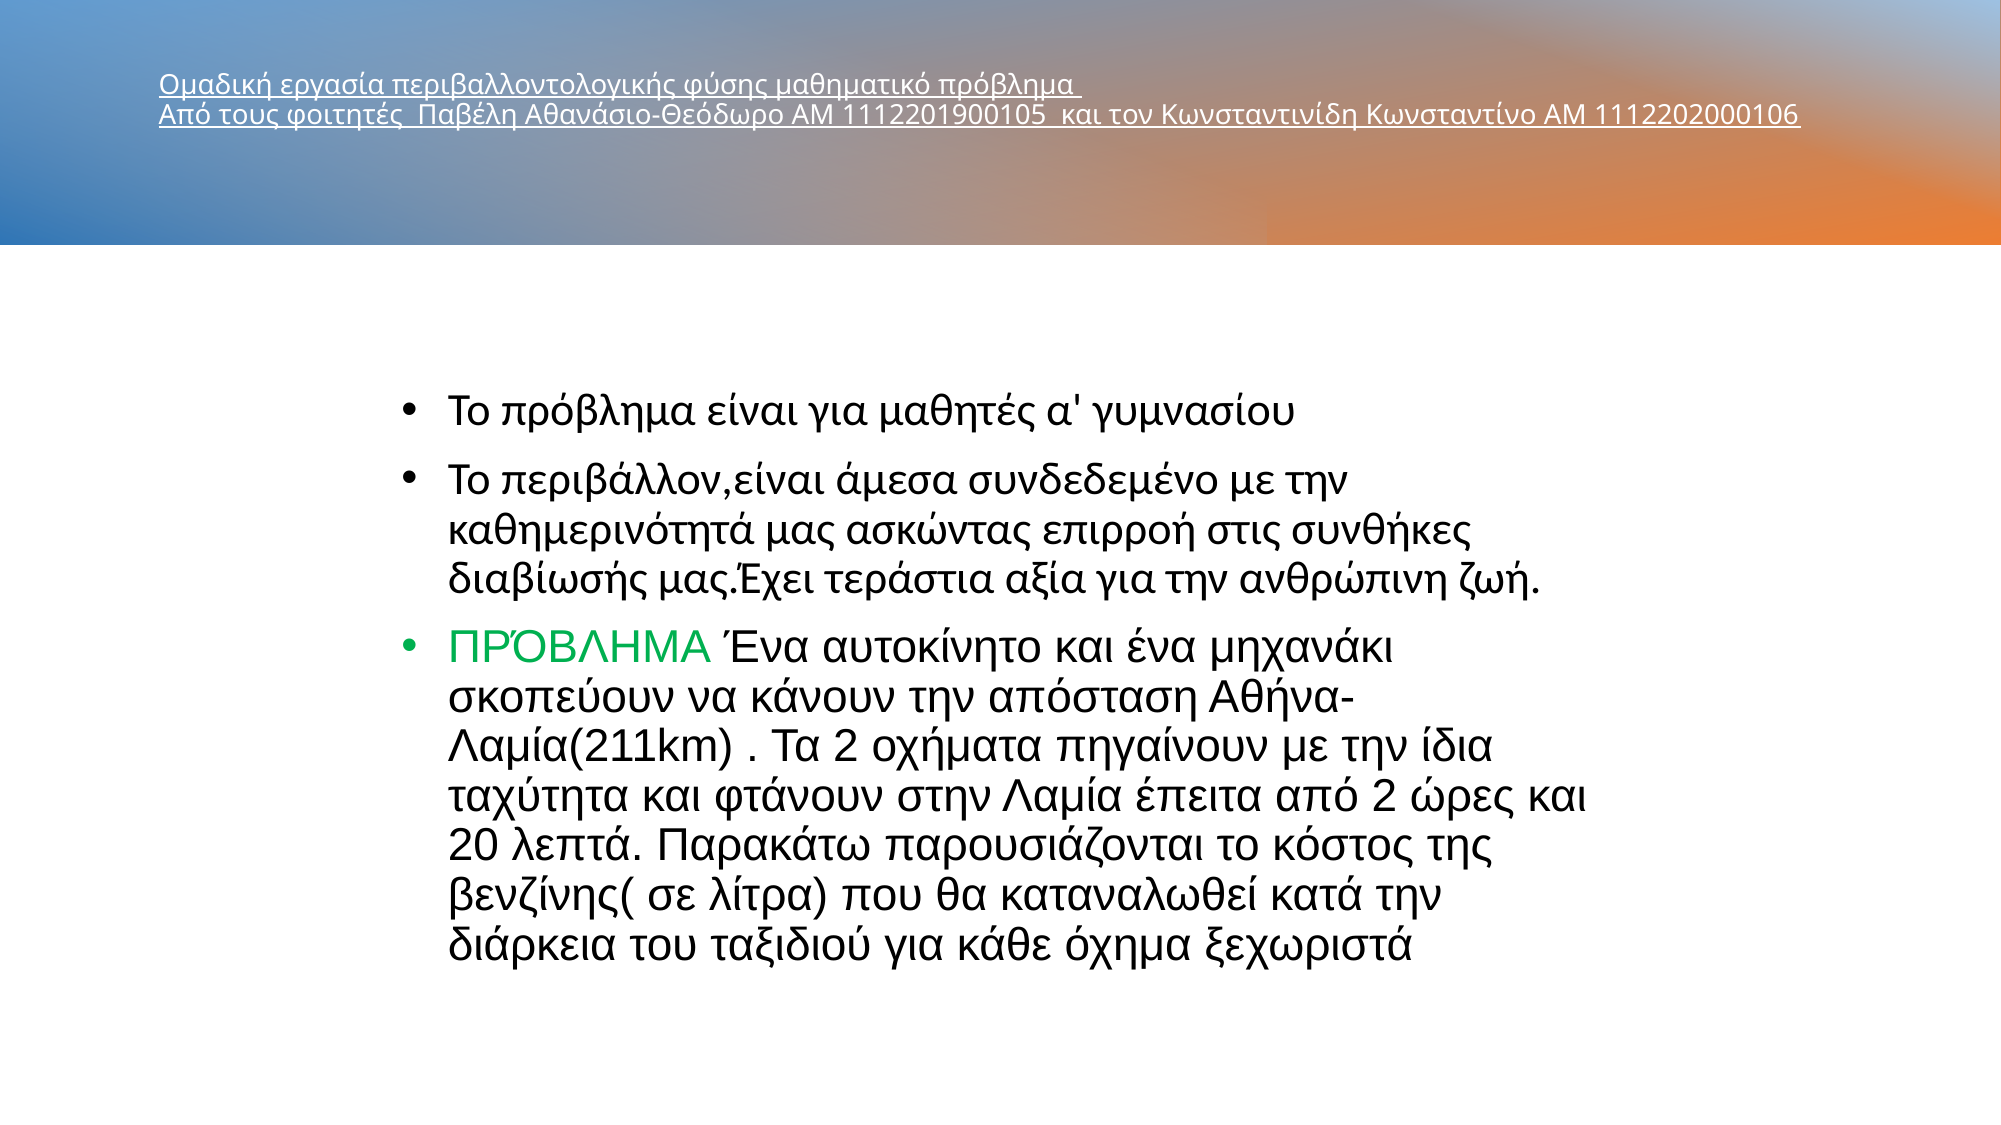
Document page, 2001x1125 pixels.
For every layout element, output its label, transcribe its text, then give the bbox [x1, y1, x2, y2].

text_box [0, 0, 2000, 245]
subtitle Το πρόβλημα είναι για μαθητές α' γυμνασίου Το περιβάλλον,είναι άμεσα συνδεδεμένο με την καθημερινότητά μας ασκώντας επιρροή στις συνθήκες διαβίωσής μας.Έχει τεράστια αξία για την ανθρώπινη ζωή. ΠΡΌΒΛΗΜΑ Ένα αυτοκίνητο και ένα μηχανάκι σκοπεύουν να κάνουν την απόσταση Αθήνα- Λαμία(211km) . Τα 2 οχήματα πηγαίνουν με την ίδια ταχύτητα και φτάνουν στην Λαμία έπειτα από 2 ώρες και 20 λεπτά. Παρακάτω παρουσιάζονται το κόστος της βενζίνης( σε λίτρα) που θα καταναλωθεί κατά την διάρκεια του ταξιδιού για κάθε όχημα ξεχωριστά [367, 378, 1635, 982]
